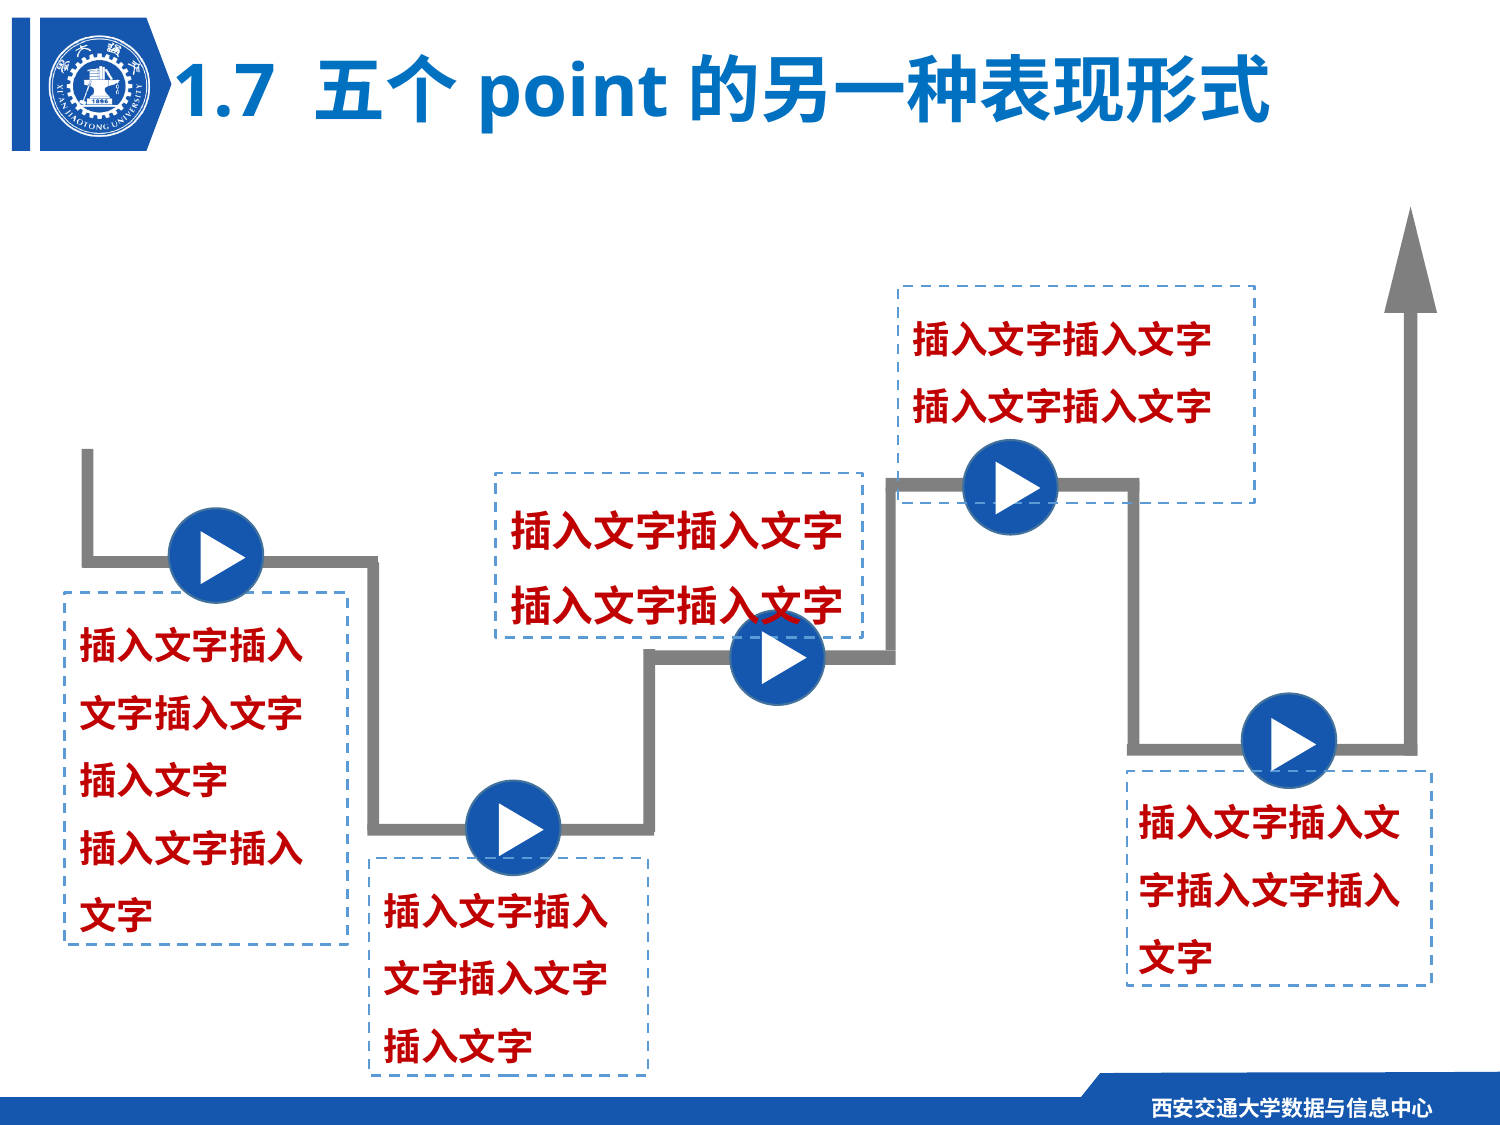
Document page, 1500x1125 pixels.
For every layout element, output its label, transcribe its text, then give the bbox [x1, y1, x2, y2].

text_box [497, 801, 546, 859]
text_box [366, 561, 380, 832]
text_box [729, 638, 826, 706]
text_box [1270, 716, 1319, 773]
text_box [1403, 315, 1418, 743]
text_box 插入文字插入文字插入文字插入文字 插入文字插入文字 [64, 592, 348, 945]
text_box [263, 555, 379, 569]
text_box 插入文字插入文字插入文字插入文字 [1126, 770, 1432, 986]
text_box [199, 529, 248, 586]
text_box [994, 459, 1043, 517]
text_box [1335, 743, 1418, 757]
text_box 插入文字插入文字插入文字插入文字 [897, 285, 1255, 504]
text_box [1382, 206, 1439, 315]
text_box 插入文字插入文字插入文字插入文字 [495, 472, 863, 638]
text_box 1.7 五个point的另一种表现形式 [157, 36, 1287, 139]
text_box 插入文字插入文字插入文字插入文字 [369, 858, 649, 1076]
text_box [561, 823, 655, 837]
text_box [885, 477, 897, 493]
text_box [366, 823, 465, 837]
text_box [1127, 504, 1140, 743]
text_box [167, 507, 265, 604]
text_box [81, 448, 95, 569]
text_box [965, 504, 1056, 536]
text_box [1240, 692, 1338, 770]
text_box [760, 629, 809, 686]
text_box [885, 493, 897, 651]
text_box [82, 555, 169, 569]
text_box [464, 779, 562, 858]
text_box [642, 648, 656, 833]
text_box [1126, 743, 1243, 757]
text_box [656, 649, 729, 666]
text_box [826, 649, 897, 666]
